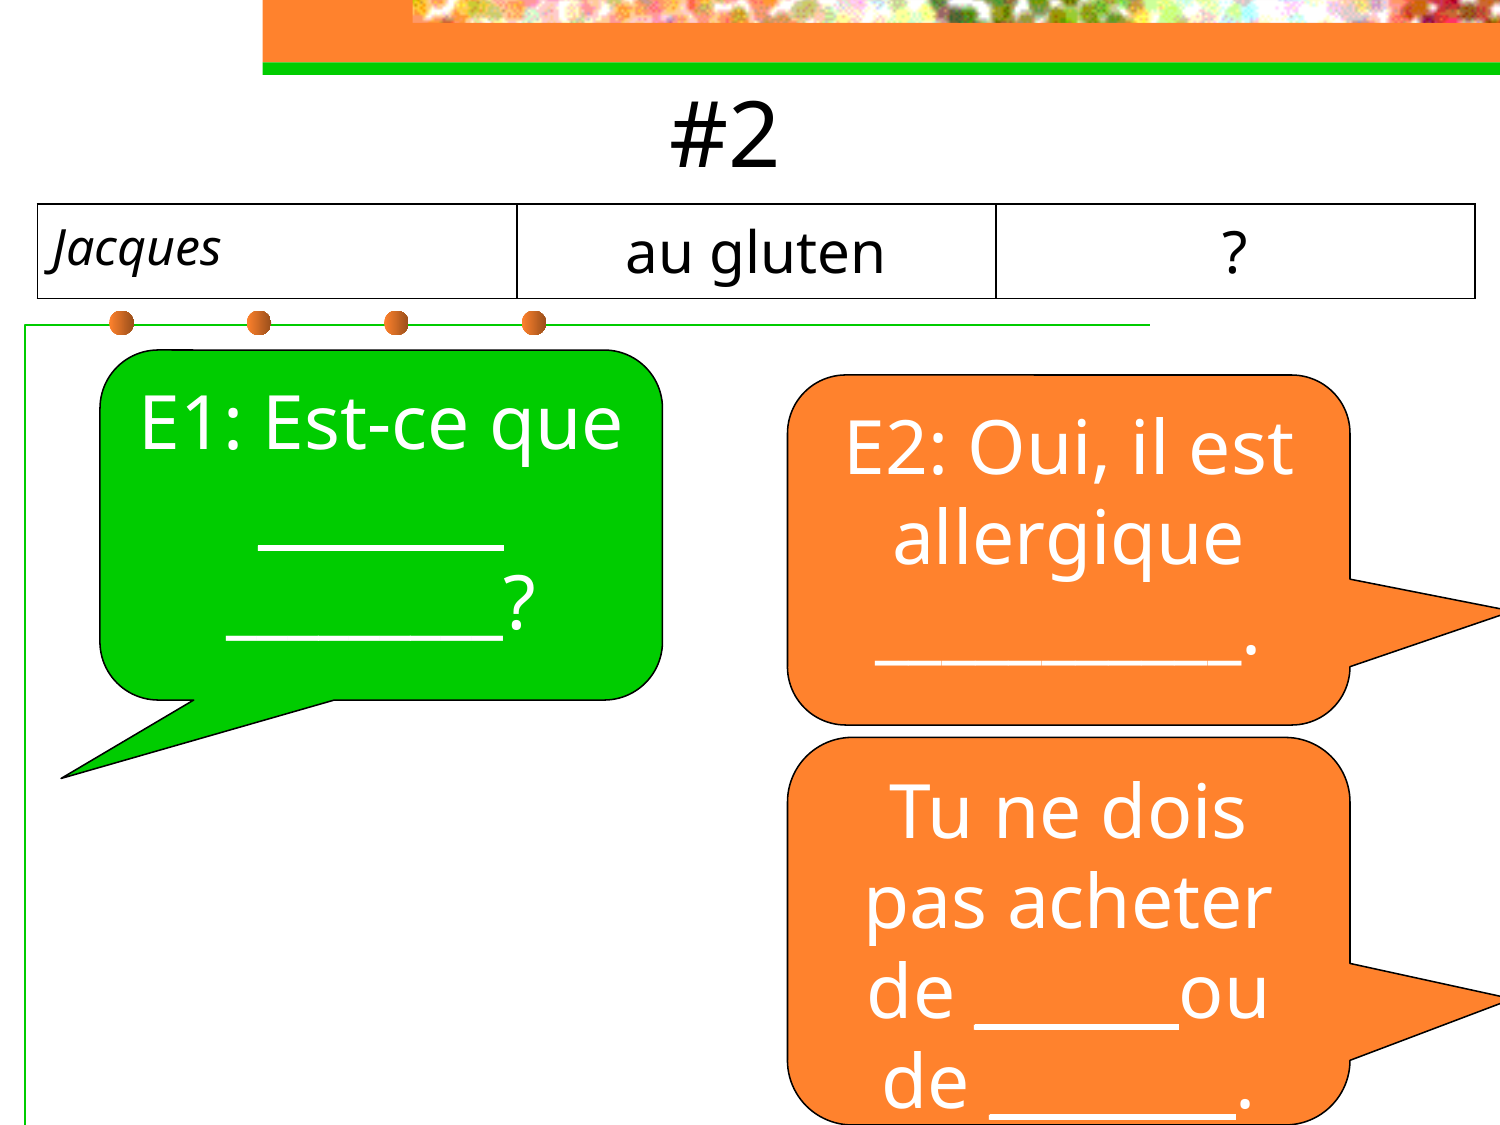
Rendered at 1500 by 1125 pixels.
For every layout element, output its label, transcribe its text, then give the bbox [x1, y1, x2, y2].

table_header Jacques [38, 205, 516, 298]
table_header ? [997, 205, 1474, 298]
picture [412, 0, 1500, 23]
table_header au gluten [518, 205, 995, 298]
text_box Tu ne dois pas acheter de ______ ou de ________. [787, 737, 1500, 1125]
title #2 [87, 37, 1363, 203]
text_box E2: Oui, il est allergique ___________. [787, 374, 1500, 726]
text_box E1: Est-ce que ________ _________? [61, 349, 663, 779]
